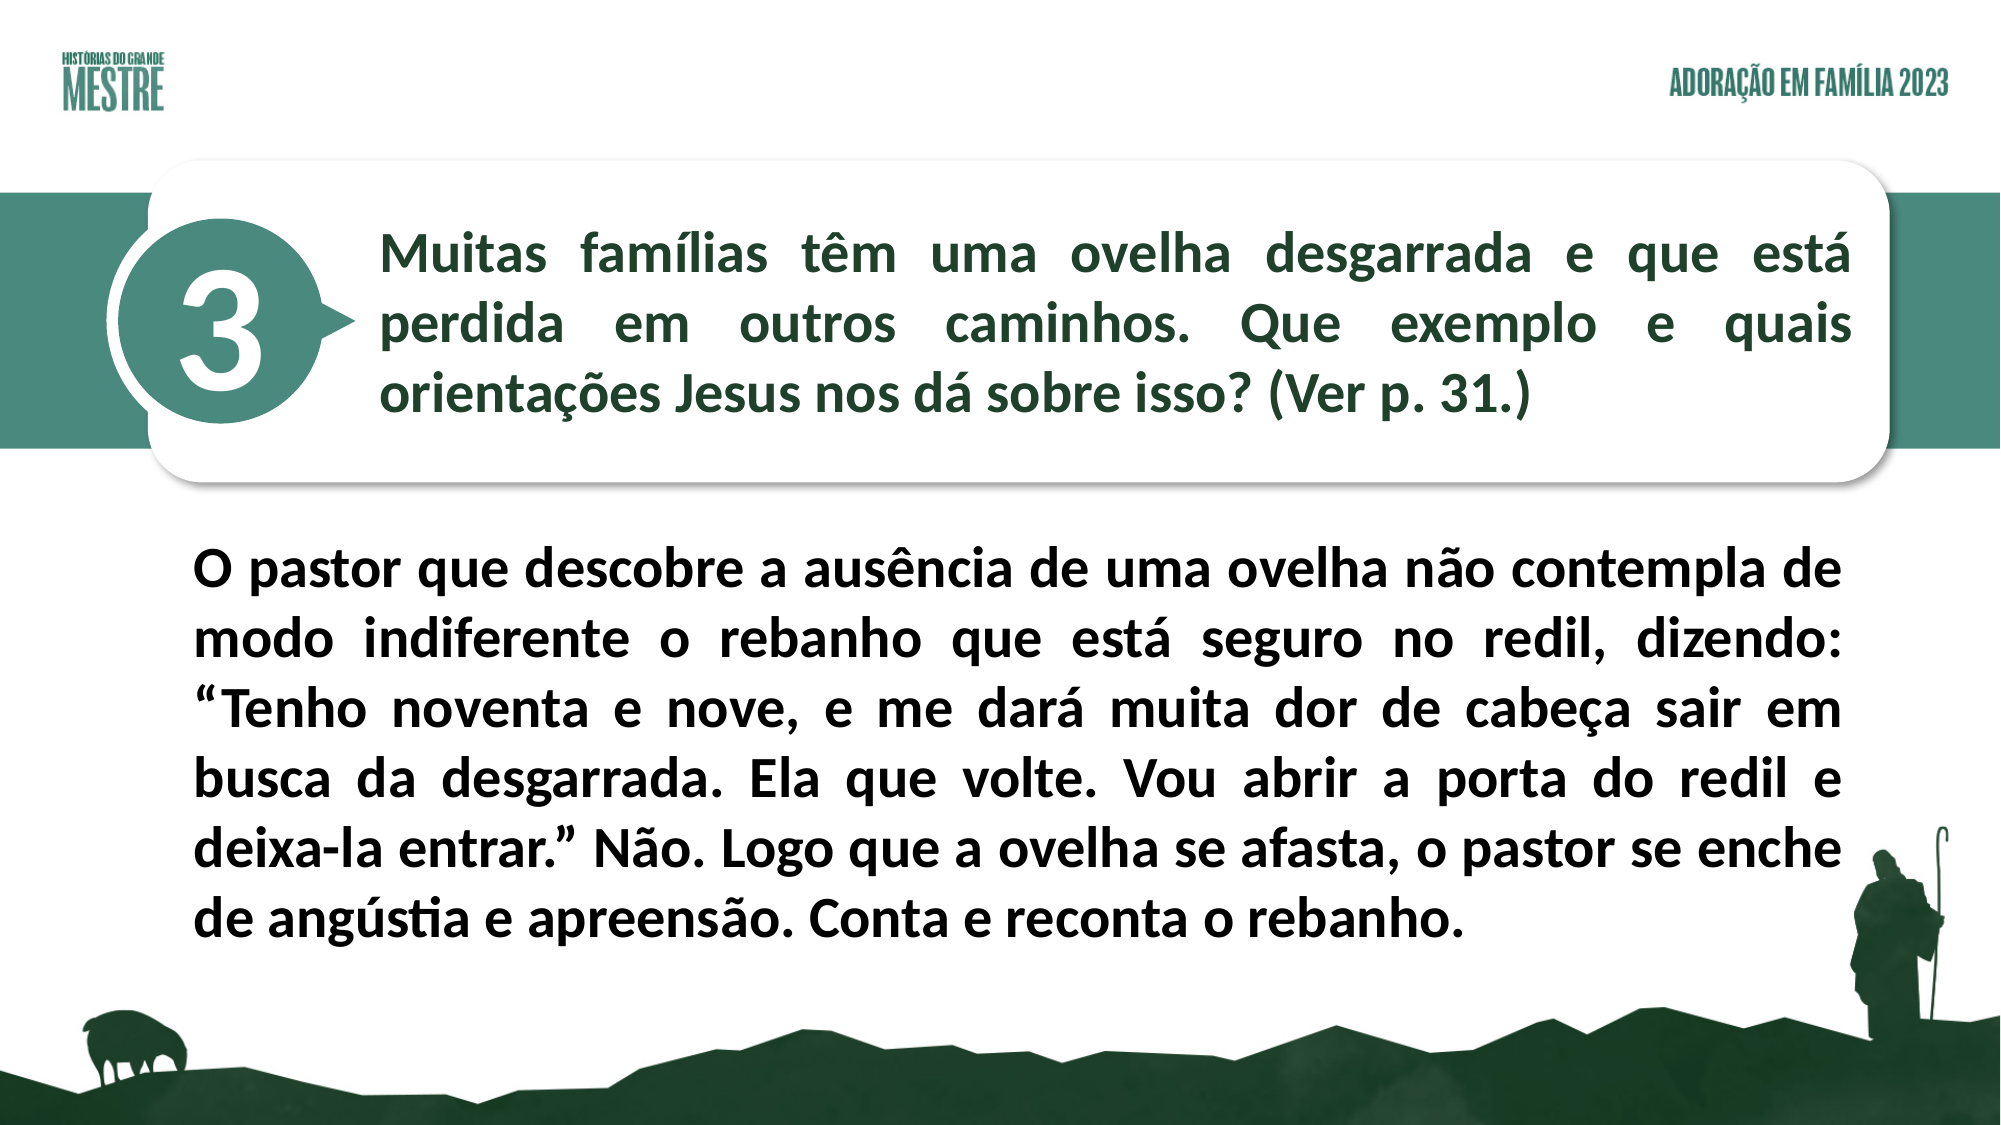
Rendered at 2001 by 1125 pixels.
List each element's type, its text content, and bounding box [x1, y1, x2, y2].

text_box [0, 160, 2000, 483]
text_box O pastor que descobre a ausência de uma ovelha não contempla de modo indiferente o rebanho que está seguro no redil, dizendo: “Tenho noventa e nove, e me dará muita dor de cabeça sair em busca da desgarrada. Ela que volte. Vou abrir a porta do redil e deixa-la entrar.” Não. Logo que a ovelha se afasta, o pastor se enche de angústia e apreensão. Conta e reconta o rebanho. [179, 521, 1859, 957]
picture [0, 0, 2001, 1125]
